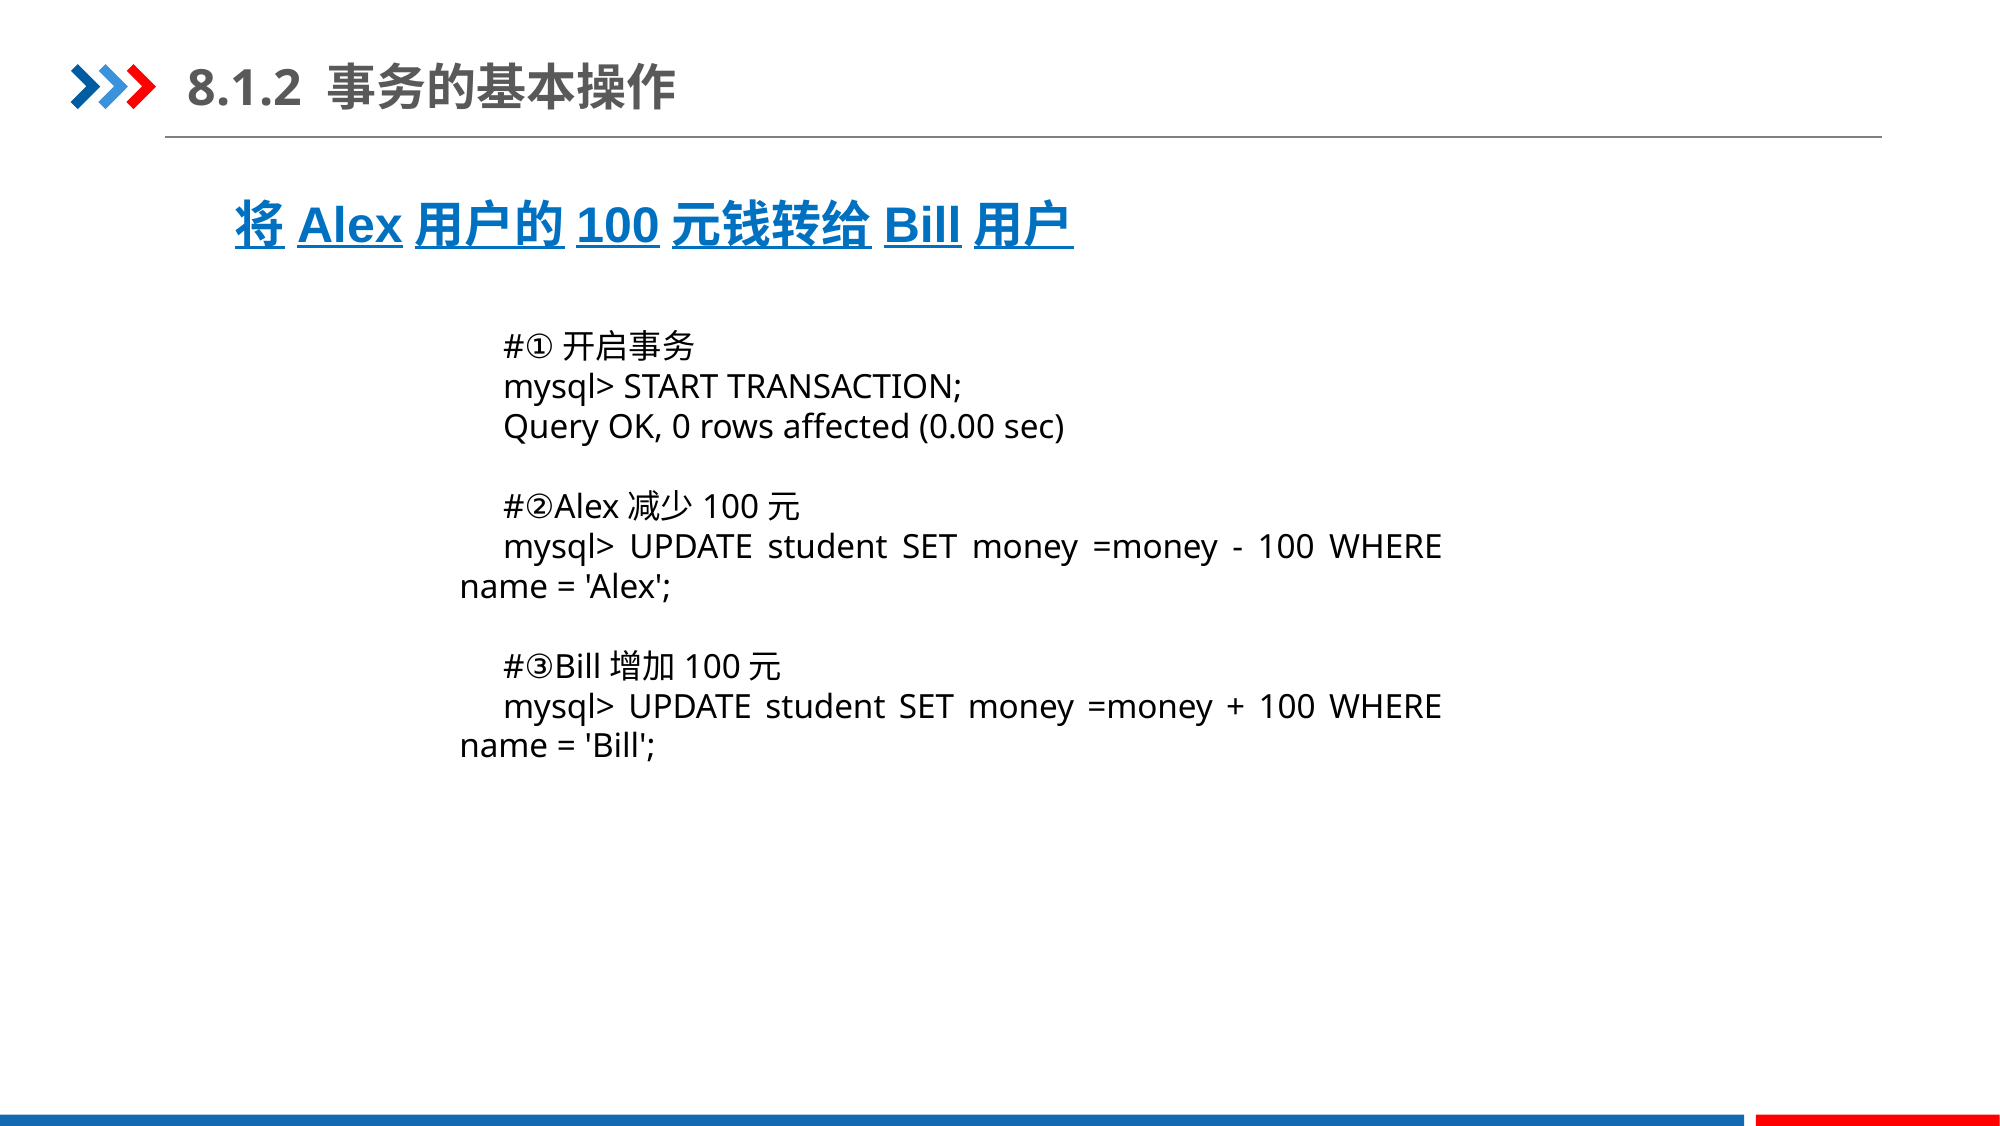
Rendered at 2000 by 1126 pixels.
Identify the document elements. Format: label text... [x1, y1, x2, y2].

text_box 8.1.2 事务的基本操作 [187, 43, 827, 127]
text_box #①开启事务 mysql> START TRANSACTION; Query OK, 0 rows affected (0.00 sec) #②Alex减少100元 mysql> UPDATE student SET money =money - 100 WHERE name = 'Alex'; #③Bill增加100元 mysql> UPDATE student SET money =money + 100 WHERE name = 'Bill'; [444, 318, 1459, 812]
text_box 将Alex用户的100元钱转给Bill用户 [220, 184, 1123, 260]
